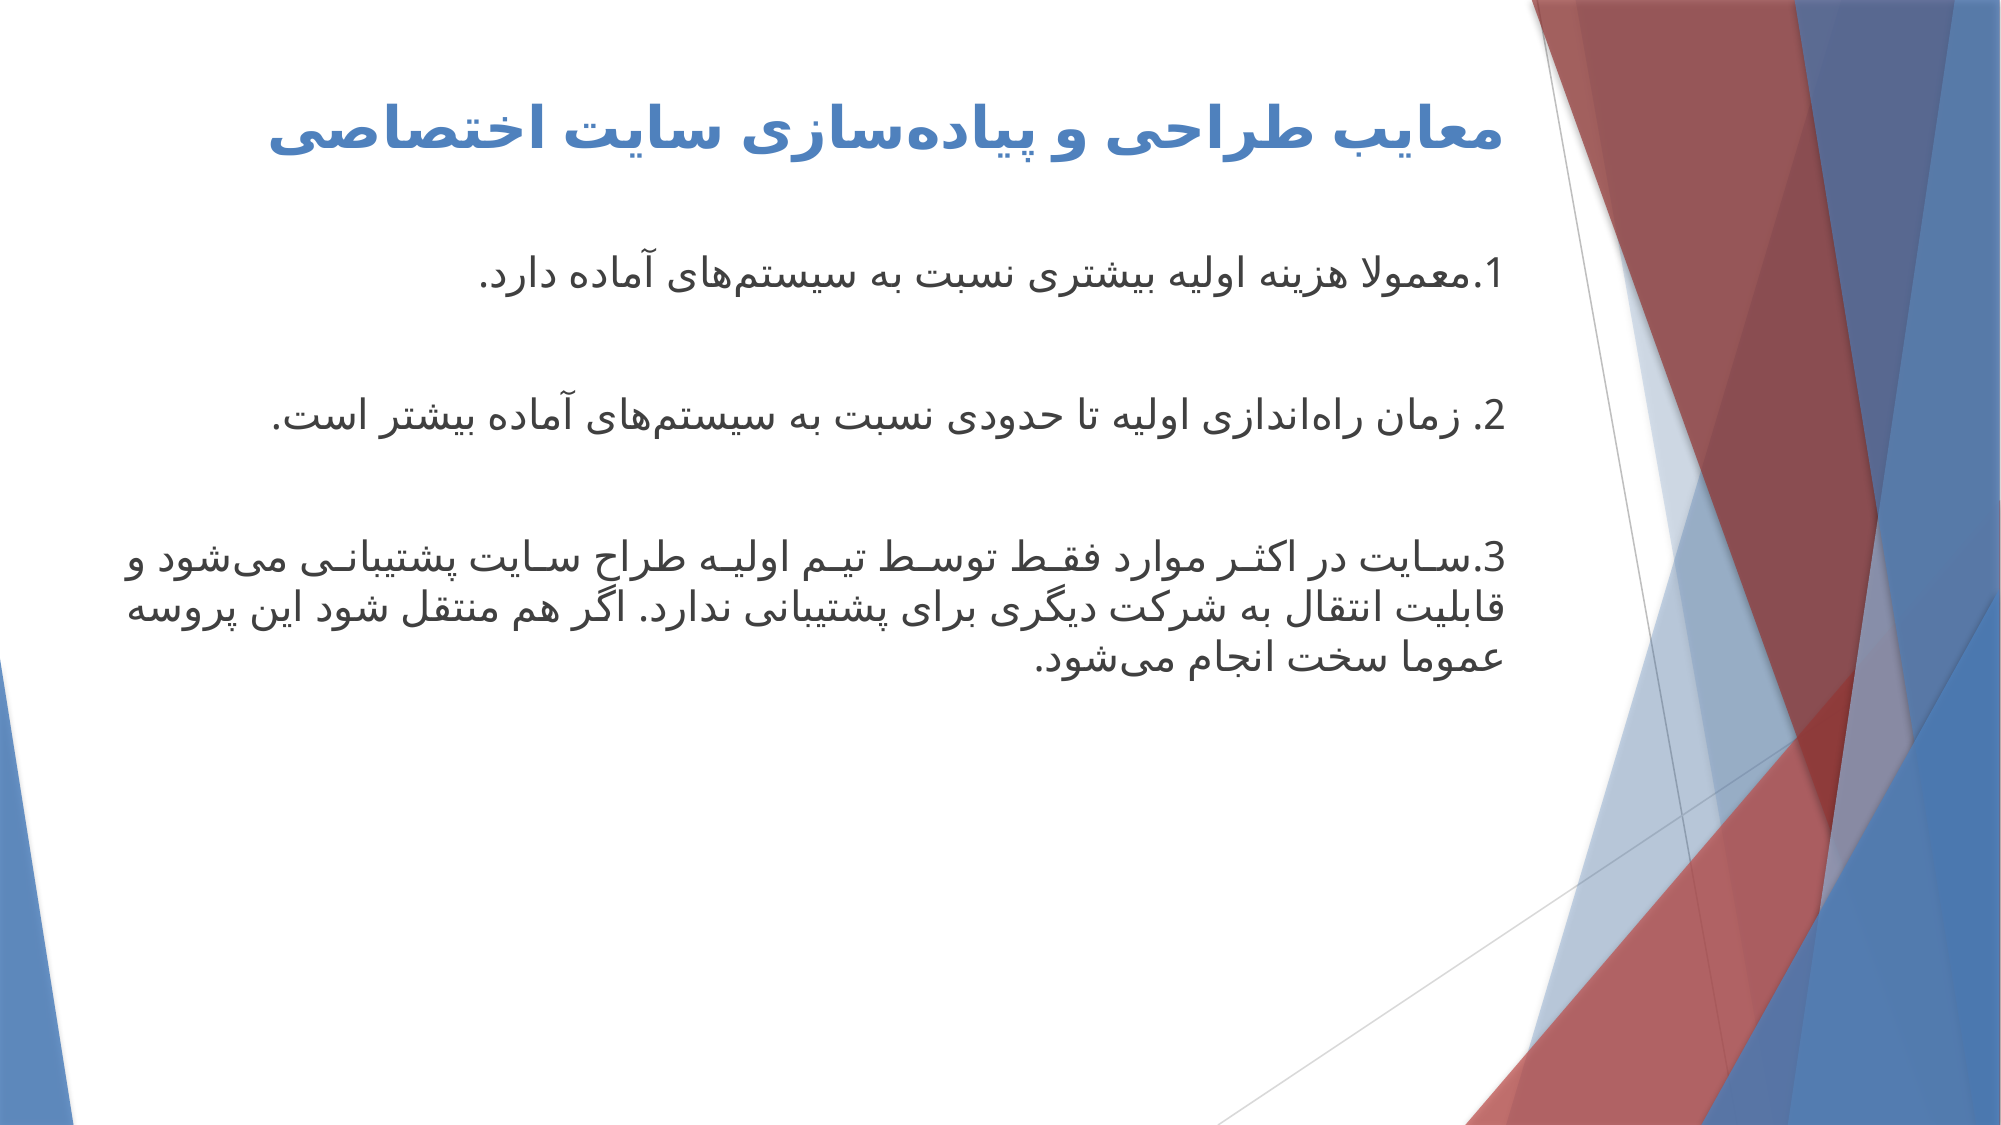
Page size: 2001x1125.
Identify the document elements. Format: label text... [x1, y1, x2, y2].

list 1.معمولا هزینه اولیه بیشتری نسبت به سیستم‌های آماده دارد. 2. زمان راه‌اندازی اولیه تا حدودی نسبت به سیستم‌های آماده بیشتر است. 3.سایت در اکثر موارد فقط توسط تیم اولیه طراح سایت پشتیبانی می‌شود و قابلیت انتقال به شرکت دیگری برای پشتیبانی ندارد. اگر هم منتقل شود این پروسه عموما سخت انجام می‌شود. [111, 238, 1522, 852]
title معایب طراحی و پیاده‌سازی سایت اختصاصی [111, 83, 1522, 238]
